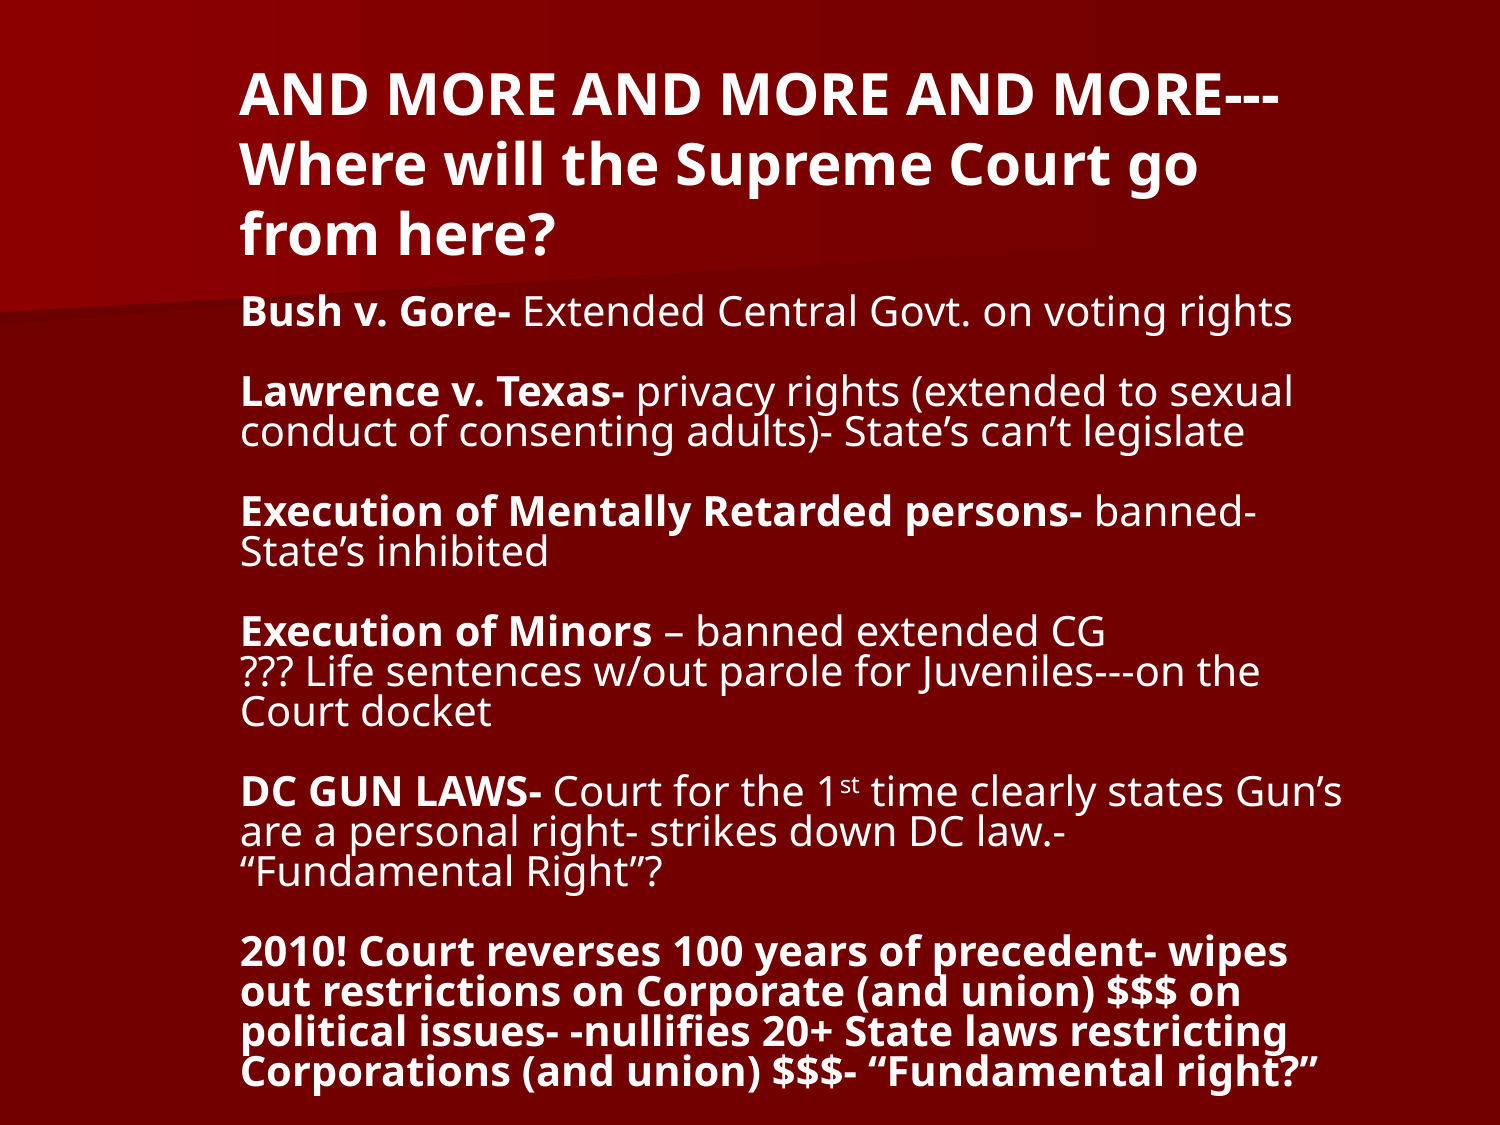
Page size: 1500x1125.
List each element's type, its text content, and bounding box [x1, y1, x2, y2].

text_box Bush v. Gore- Extended Central Govt. on voting rights Lawrence v. Texas- privacy rights (extended to sexual conduct of consenting adults)- State’s can’t legislate Execution of Mentally Retarded persons- banned- State’s inhibited Execution of Minors – banned extended CG ??? Life sentences w/out parole for Juveniles---on the Court docket DC GUN LAWS- Court for the 1st time clearly states Gun’s are a personal right- strikes down DC law.- “Fundamental Right”? 2010! Court reverses 100 years of precedent- wipes out restrictions on Corporate (and union) $$$ on political issues- -nullifies 20+ State laws restricting Corporations (and union) $$$- “Fundamental right?” [149, 287, 1363, 1102]
text_box AND MORE AND MORE AND MORE---Where will the Supreme Court go from here? [225, 50, 1313, 275]
